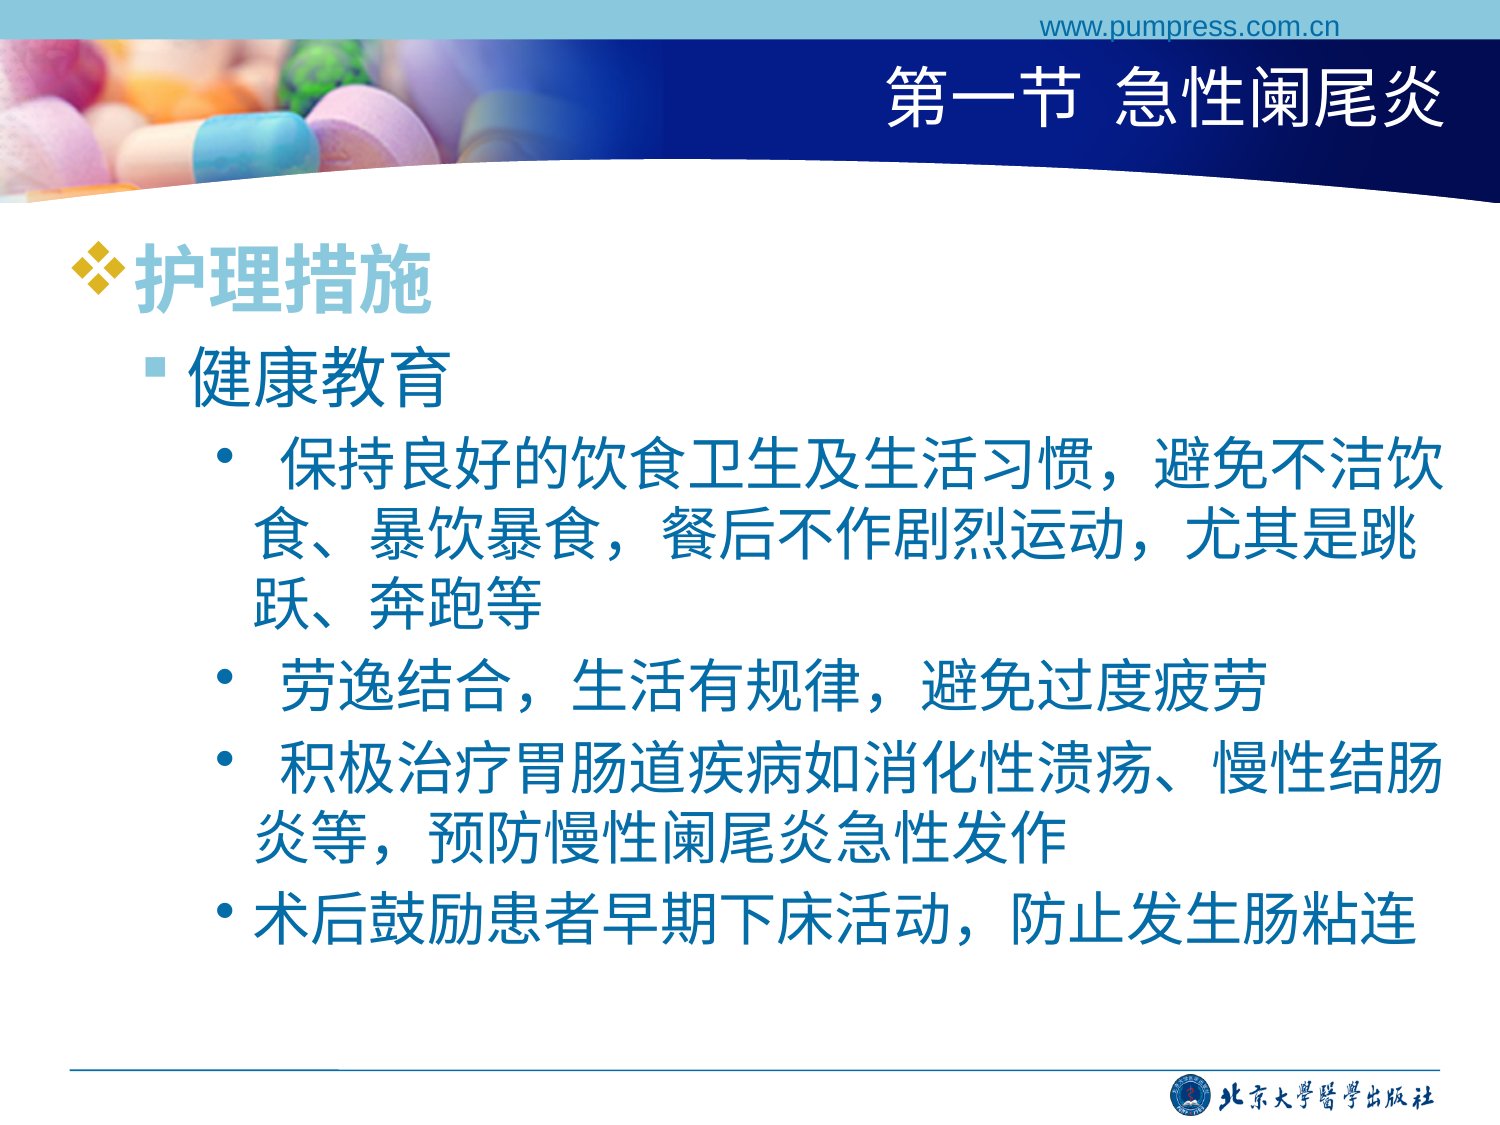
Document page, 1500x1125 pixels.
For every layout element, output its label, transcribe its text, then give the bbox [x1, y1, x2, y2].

list 护理措施 健康教育 保持良好的饮食卫生及生活习惯，避免不洁饮食、暴饮暴食，餐后不作剧烈运动，尤其是跳跃、奔跑等 劳逸结合，生活有规律，避免过度疲劳 积极治疗胃肠道疾病如消化性溃疡、慢性结肠炎等，预防慢性阑尾炎急性发作 术后鼓励患者早期下床活动，防止发生肠粘连 [49, 224, 1463, 1026]
title 第一节 急性阑尾炎 [137, 49, 1463, 143]
picture [0, 40, 1500, 203]
picture [1170, 1074, 1436, 1118]
slide_number www.pumpress.com.cn [1025, 0, 1463, 38]
